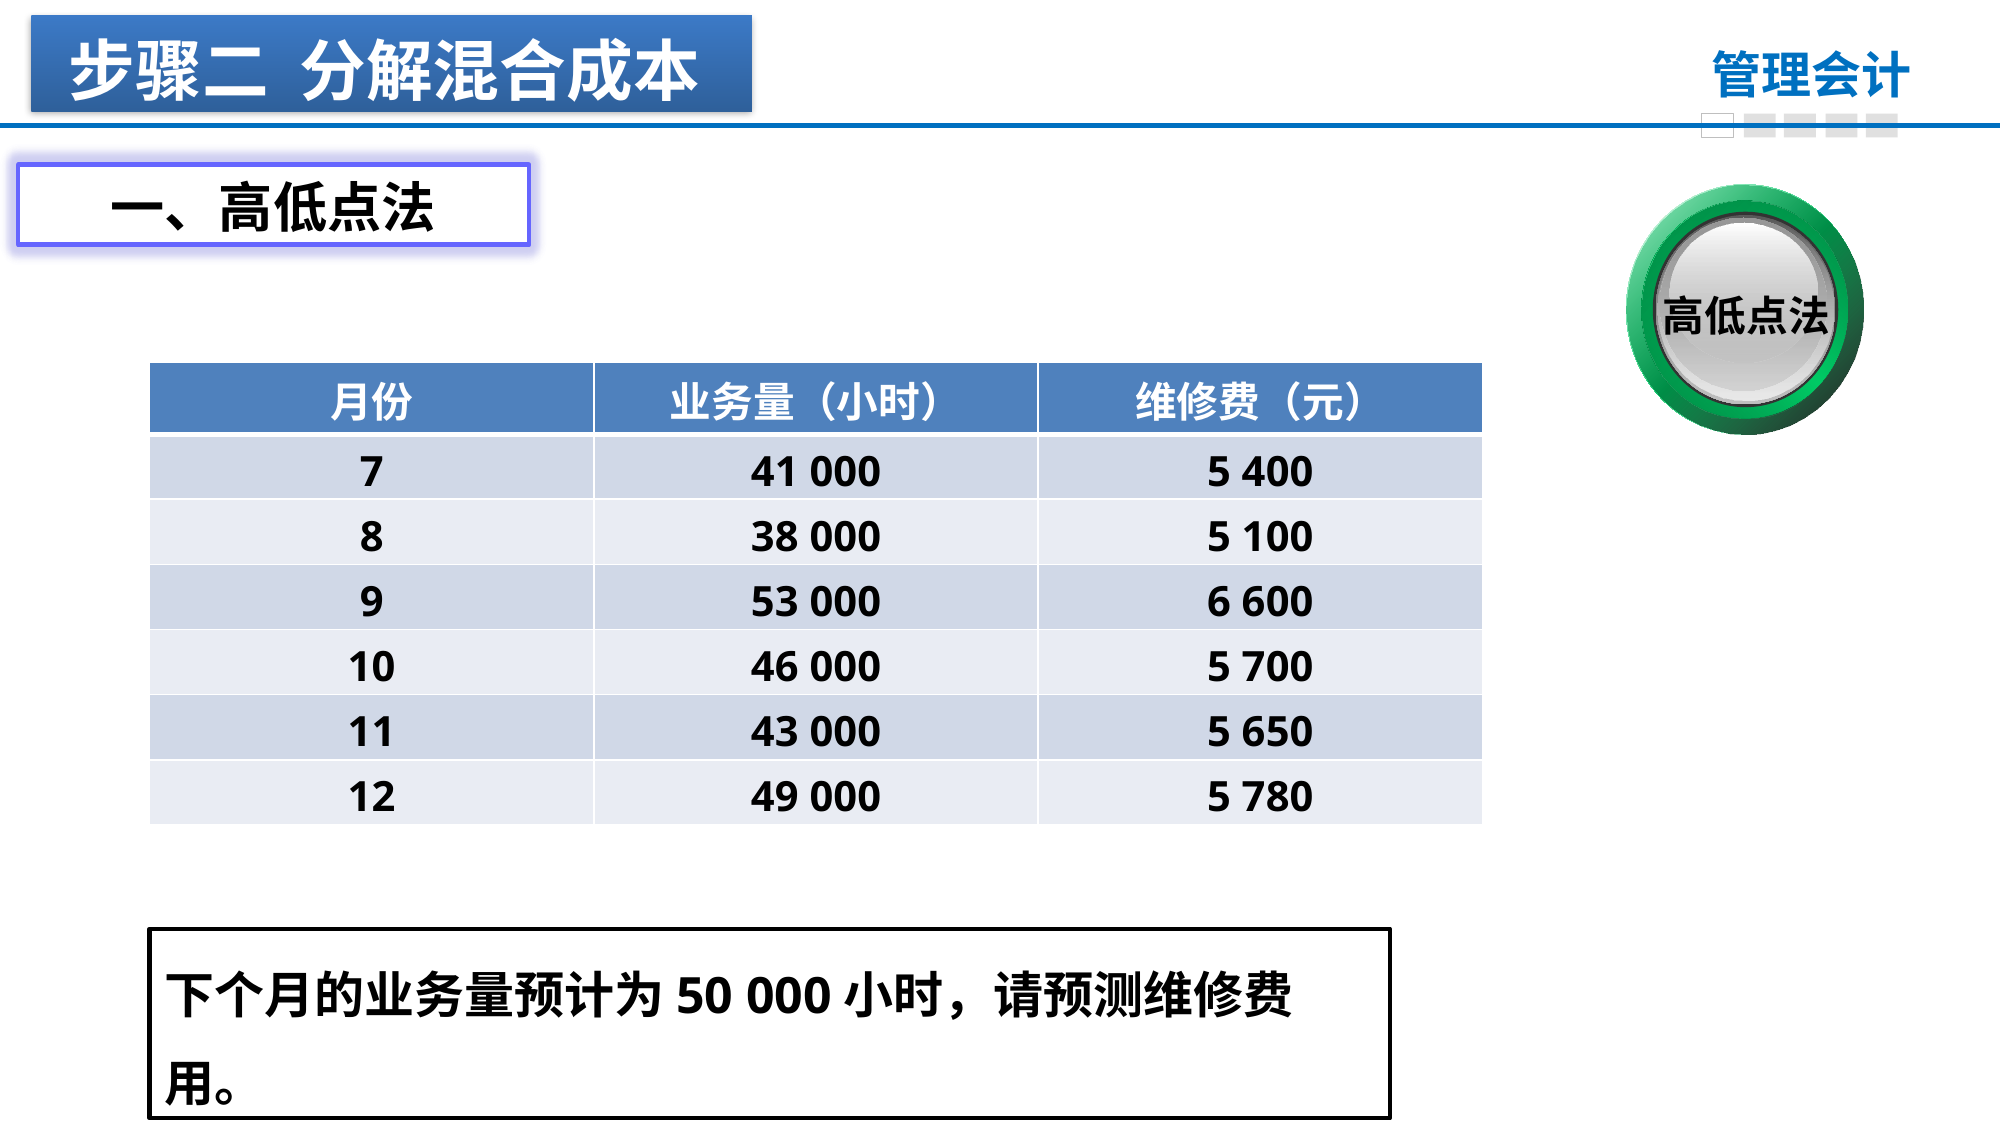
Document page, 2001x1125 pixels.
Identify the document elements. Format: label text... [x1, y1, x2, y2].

table_cell 9 [150, 565, 593, 629]
table_cell 5 650 [1039, 695, 1482, 759]
table_cell 5 780 [1039, 761, 1482, 824]
table_cell 5 400 [1039, 437, 1482, 498]
table_cell 43 000 [595, 695, 1037, 759]
text_box 下个月的业务量预计为50 000小时，请预测维修费用。 [147, 927, 1392, 1120]
table_cell 38 000 [595, 500, 1037, 564]
table_cell 8 [150, 500, 593, 564]
table_cell 41 000 [595, 437, 1037, 498]
table_cell 7 [150, 437, 593, 498]
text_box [1625, 184, 1864, 435]
table_cell 53 000 [595, 565, 1037, 629]
table_cell 5 100 [1039, 500, 1482, 564]
table_header 维修费（元） [1039, 363, 1482, 432]
table_cell 5 700 [1039, 630, 1482, 694]
table_cell 12 [150, 761, 593, 824]
table_cell 46 000 [595, 630, 1037, 694]
table_cell 6 600 [1039, 565, 1482, 629]
table_cell 11 [150, 695, 593, 759]
table_header 业务量（小时） [595, 363, 1037, 432]
table_header 月份 [150, 363, 593, 432]
table_cell 49 000 [595, 761, 1037, 824]
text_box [31, 14, 753, 118]
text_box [0, 136, 552, 273]
table_cell 10 [150, 630, 593, 694]
